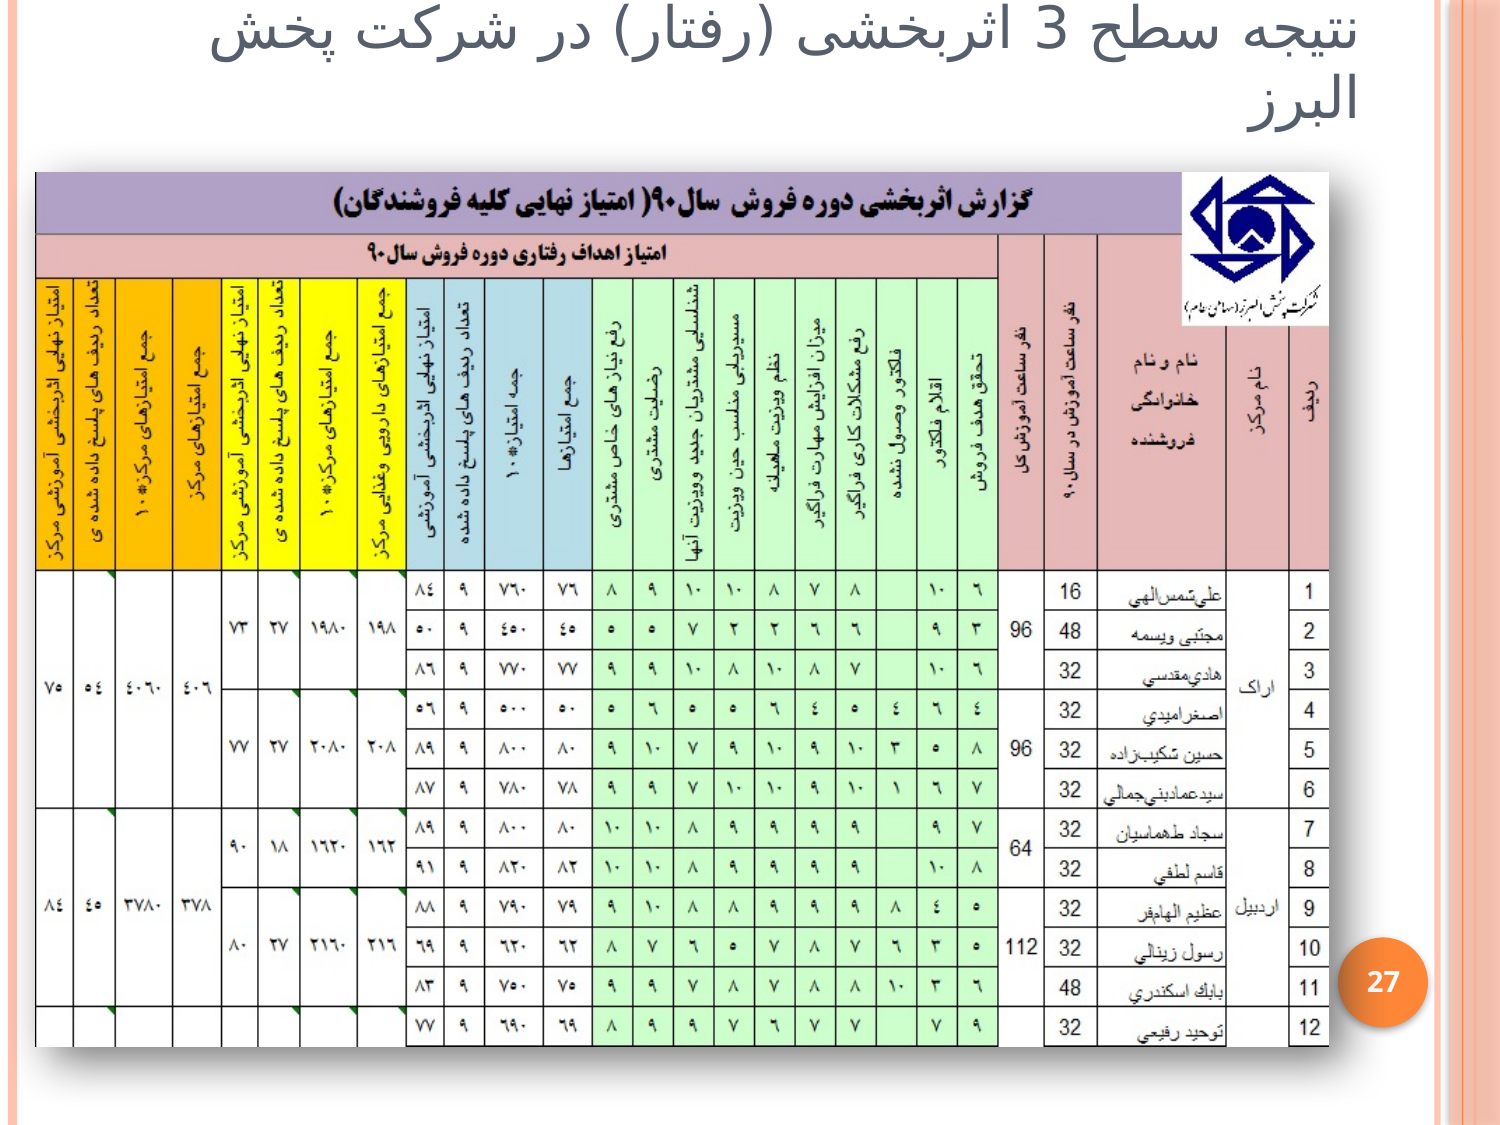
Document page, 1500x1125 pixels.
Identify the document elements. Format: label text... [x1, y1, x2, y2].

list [35, 172, 1330, 1048]
title نتیجه سطح 3 اثربخشی (رفتار) در شرکت پخش البرز [75, 45, 1376, 138]
slide_number 27 [1379, 940, 1434, 1027]
